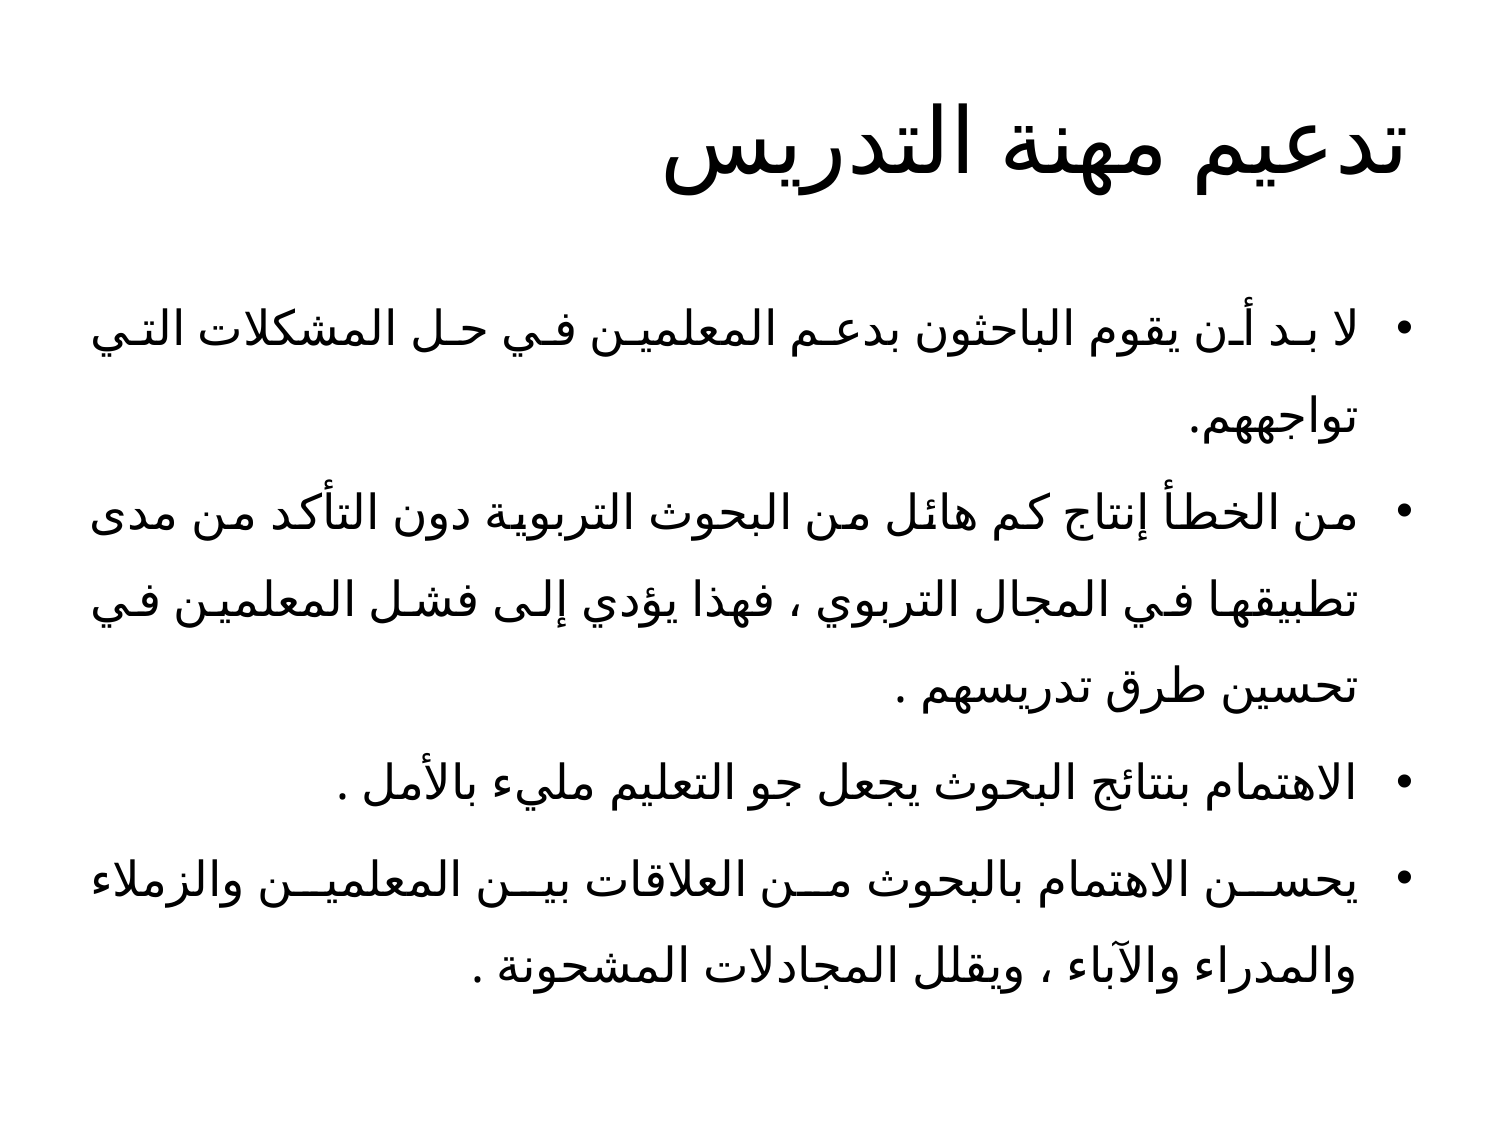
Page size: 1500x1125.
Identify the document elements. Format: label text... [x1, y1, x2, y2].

title تدعيم مهنة التدريس [75, 43, 1425, 232]
list لا بد أن يقوم الباحثون بدعم المعلمين في حل المشكلات التي تواجههم. من الخطأ إنتاج كم هائل من البحوث التربوية دون التأكد من مدى تطبيقها في المجال التربوي ، فهذا يؤدي إلى فشل المعلمين في تحسين طرق تدريسهم . الاهتمام بنتائج البحوث يجعل جو التعليم مليء بالأمل . يحسن الاهتمام بالبحوث من العلاقات بين المعلمين والزملاء والمدراء والآباء ، ويقلل المجادلات المشحونة . [75, 261, 1425, 1004]
